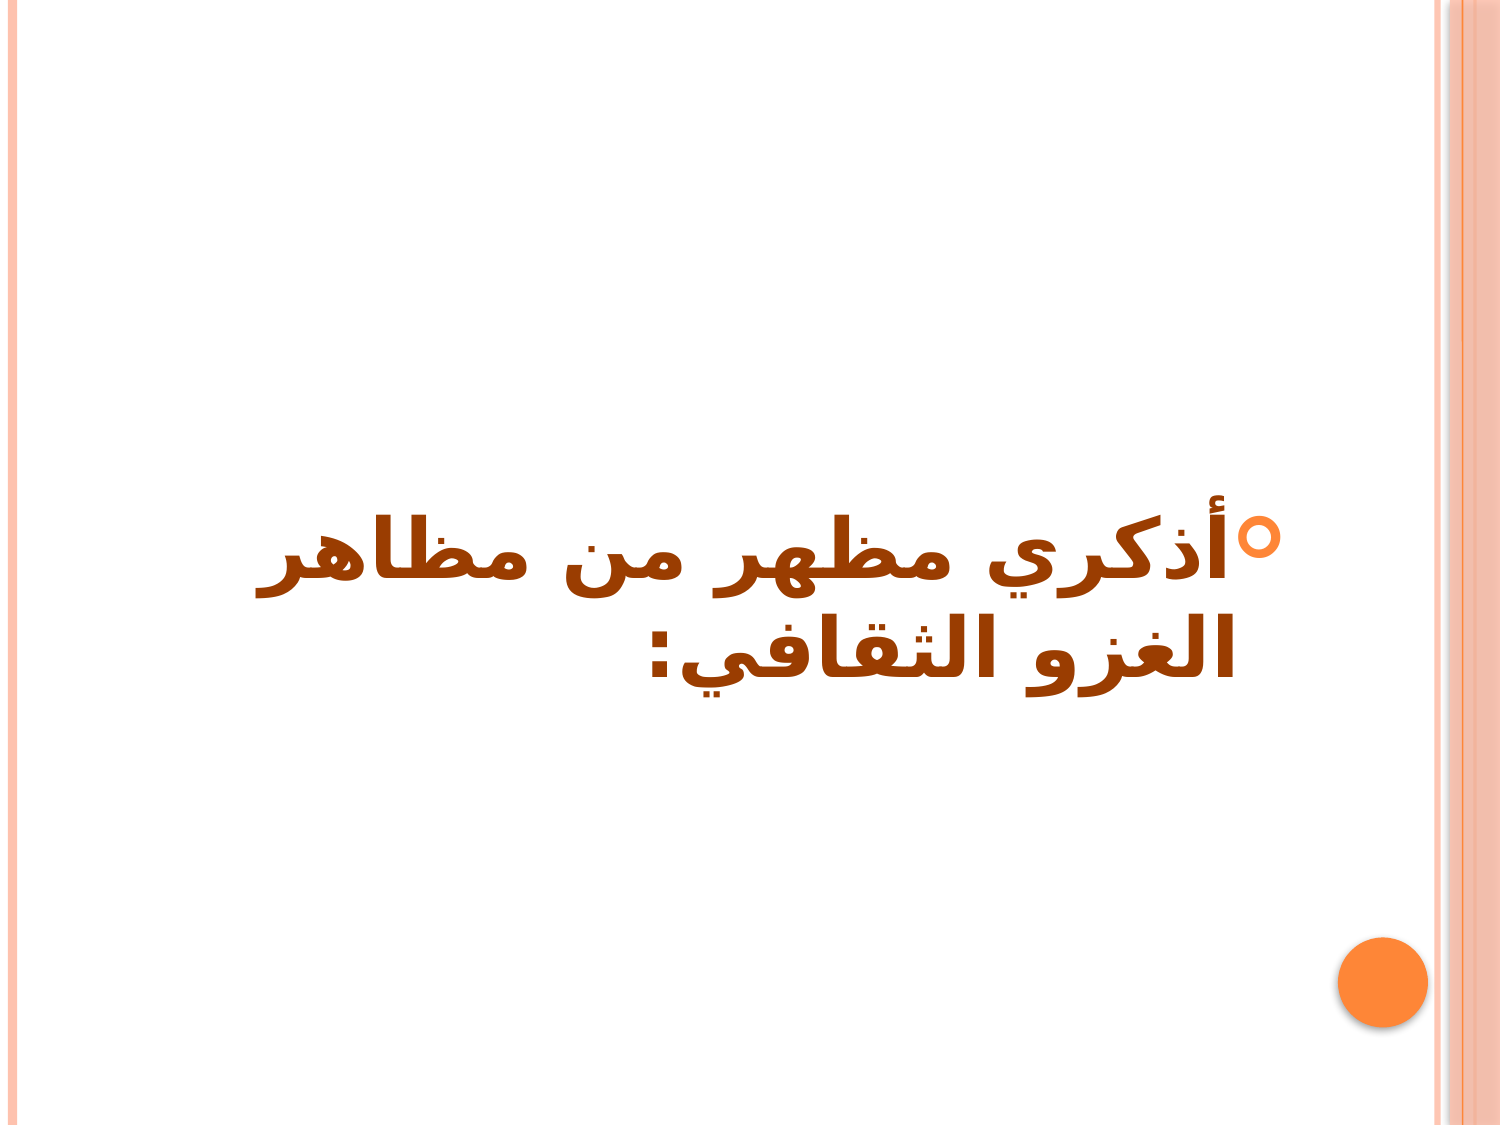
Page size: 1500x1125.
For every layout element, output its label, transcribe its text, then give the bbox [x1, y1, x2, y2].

list أذكري مظهر من مظاهر الغزو الثقافي: [75, 262, 1300, 1062]
